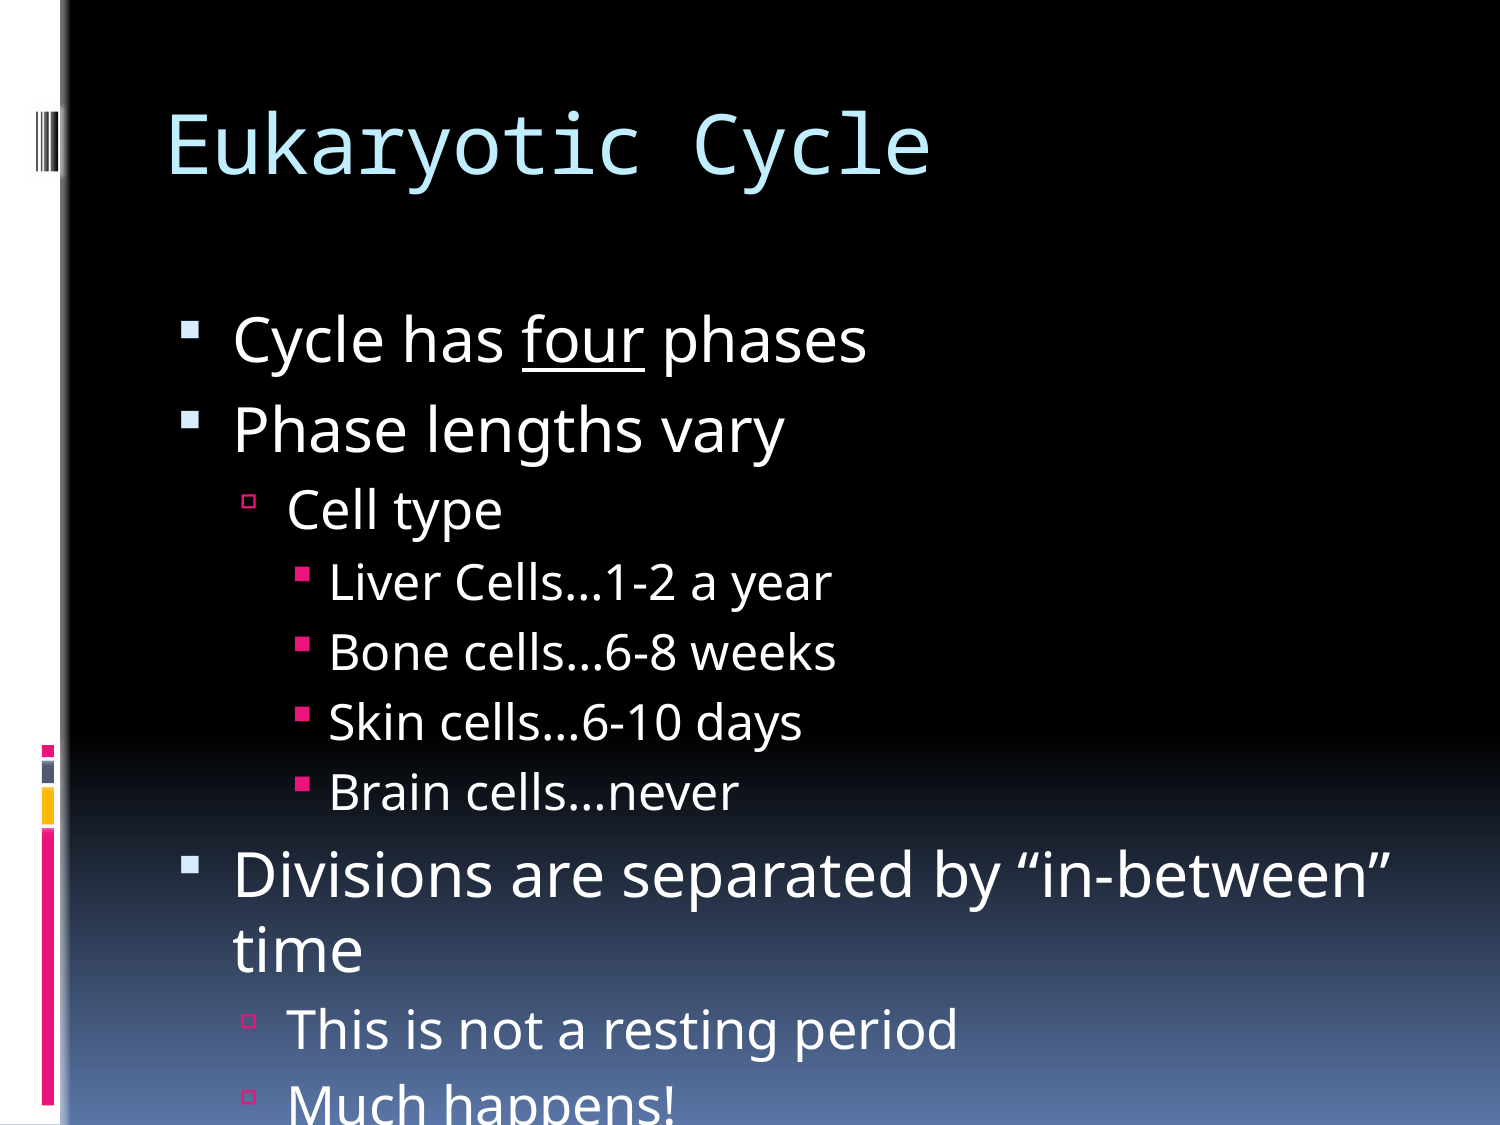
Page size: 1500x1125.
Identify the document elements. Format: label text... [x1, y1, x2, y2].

list Cycle has four phases Phase lengths vary Cell type Liver Cells…1-2 a year Bone cells…6-8 weeks Skin cells…6-10 days Brain cells…never Divisions are separated by “in-between” time This is not a resting period Much happens! [150, 292, 1425, 1043]
title Eukaryotic Cycle [150, 84, 1425, 235]
